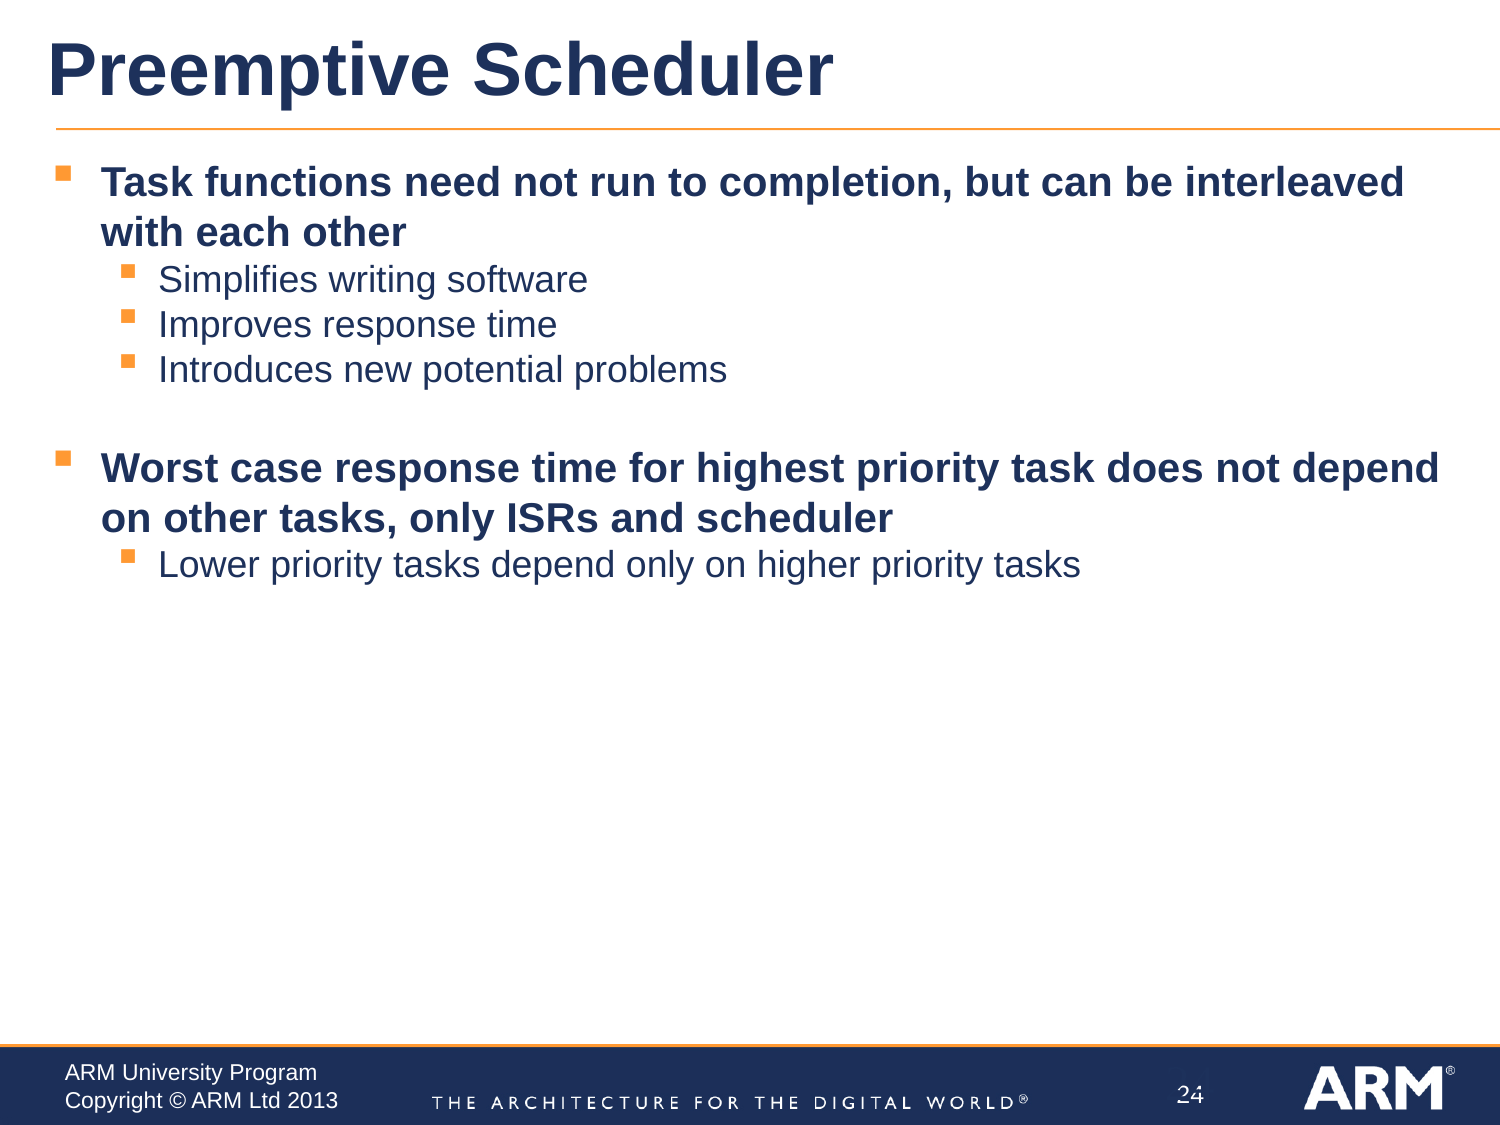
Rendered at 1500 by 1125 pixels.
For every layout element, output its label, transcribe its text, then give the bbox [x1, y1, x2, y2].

title Preemptive Scheduler [34, 1, 1500, 141]
slide_number 24 [1149, 1042, 1500, 1103]
picture [0, 1048, 1500, 1125]
list Task functions need not run to completion, but can be interleaved with each other Simplifies writing software Improves response time Introduces new potential problems Worst case response time for highest priority task does not depend on other tasks, only ISRs and scheduler Lower priority tasks depend only on higher priority tasks [38, 148, 1500, 1039]
